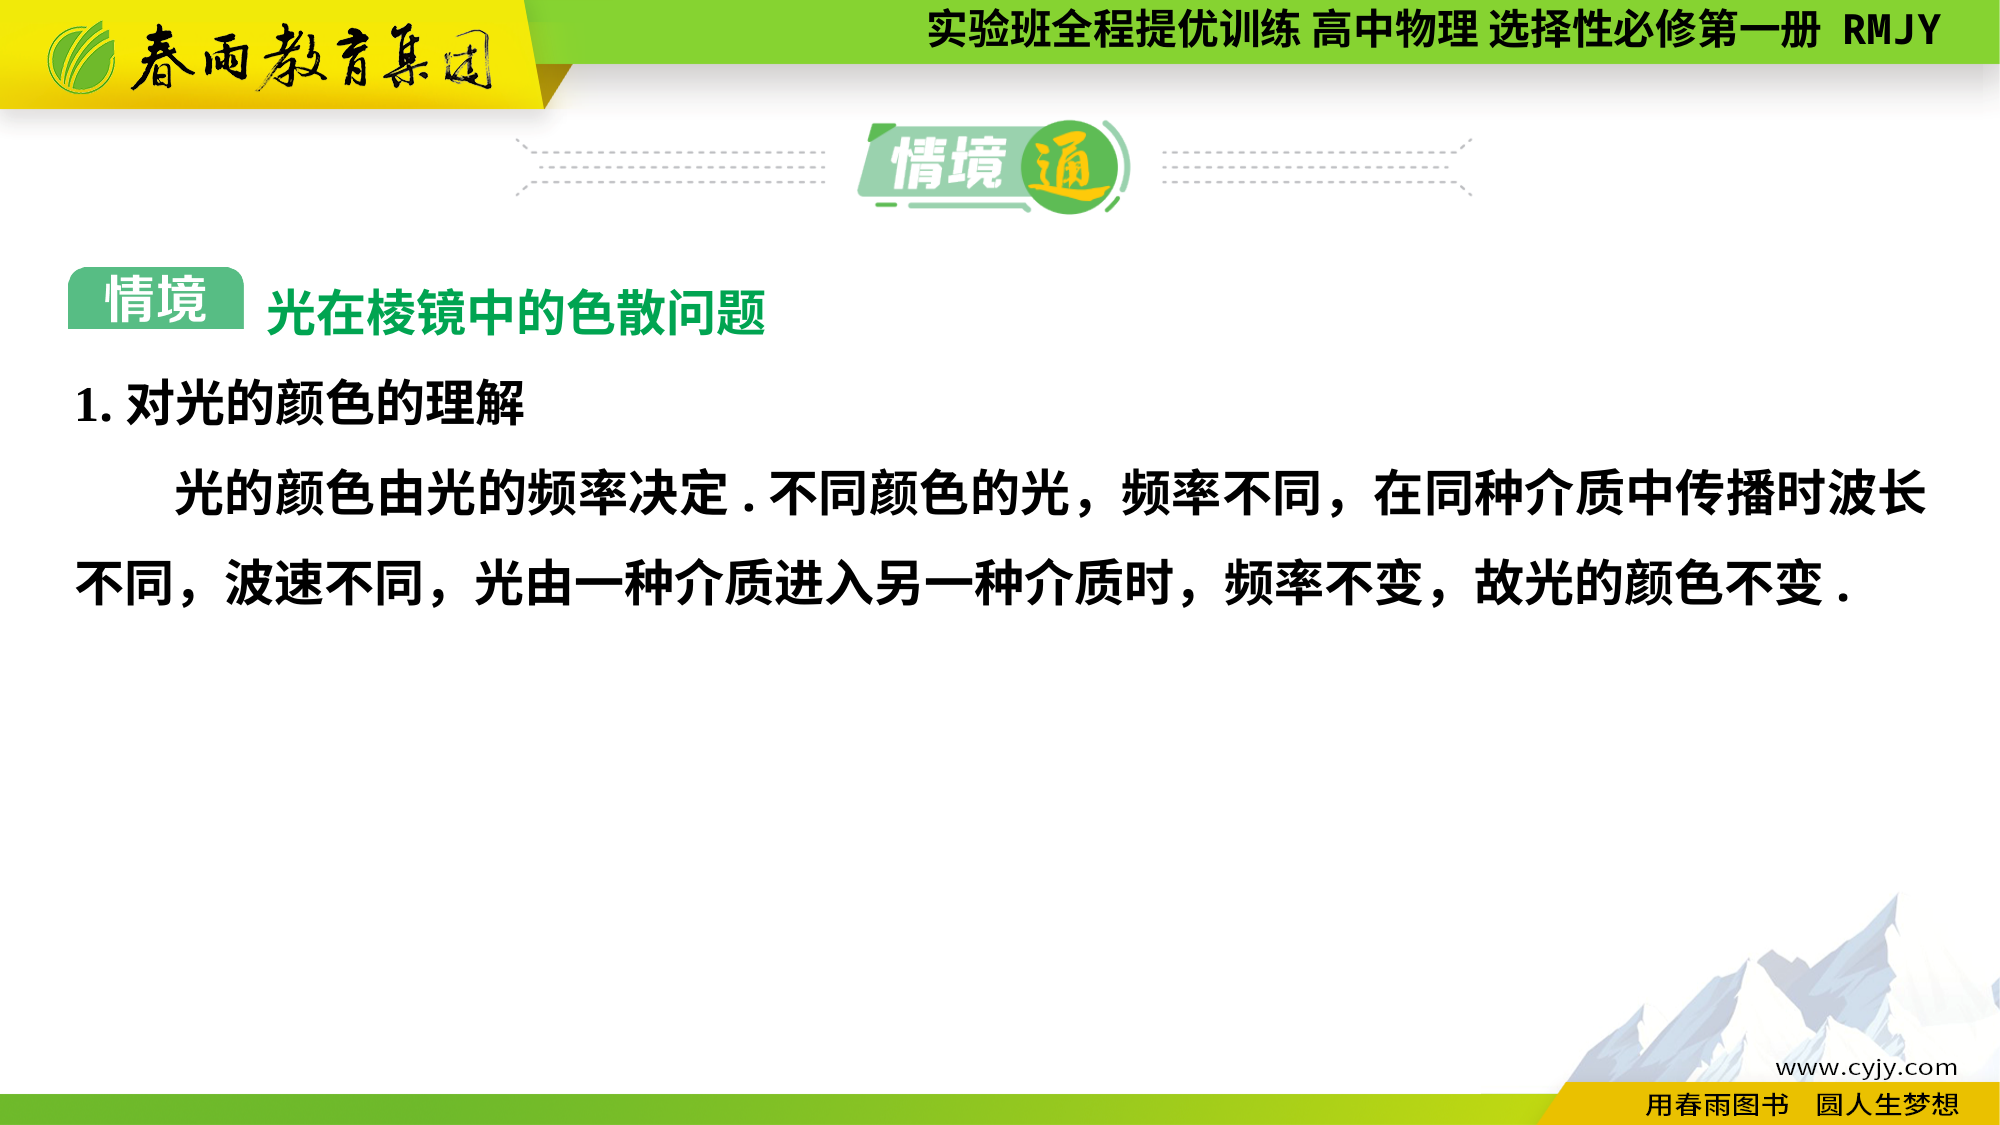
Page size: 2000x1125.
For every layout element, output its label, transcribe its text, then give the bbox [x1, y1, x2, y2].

list 光在棱镜中的色散问题 1.对光的颜色的理解 光的颜色由光的频率决定.不同颜色的光，频率不同，在同种介质中传播时波长不同，波速不同，光由一种介质进入另一种介质时，频率不变，故光的颜色不变. [59, 243, 1944, 611]
picture [0, 0, 2000, 1125]
